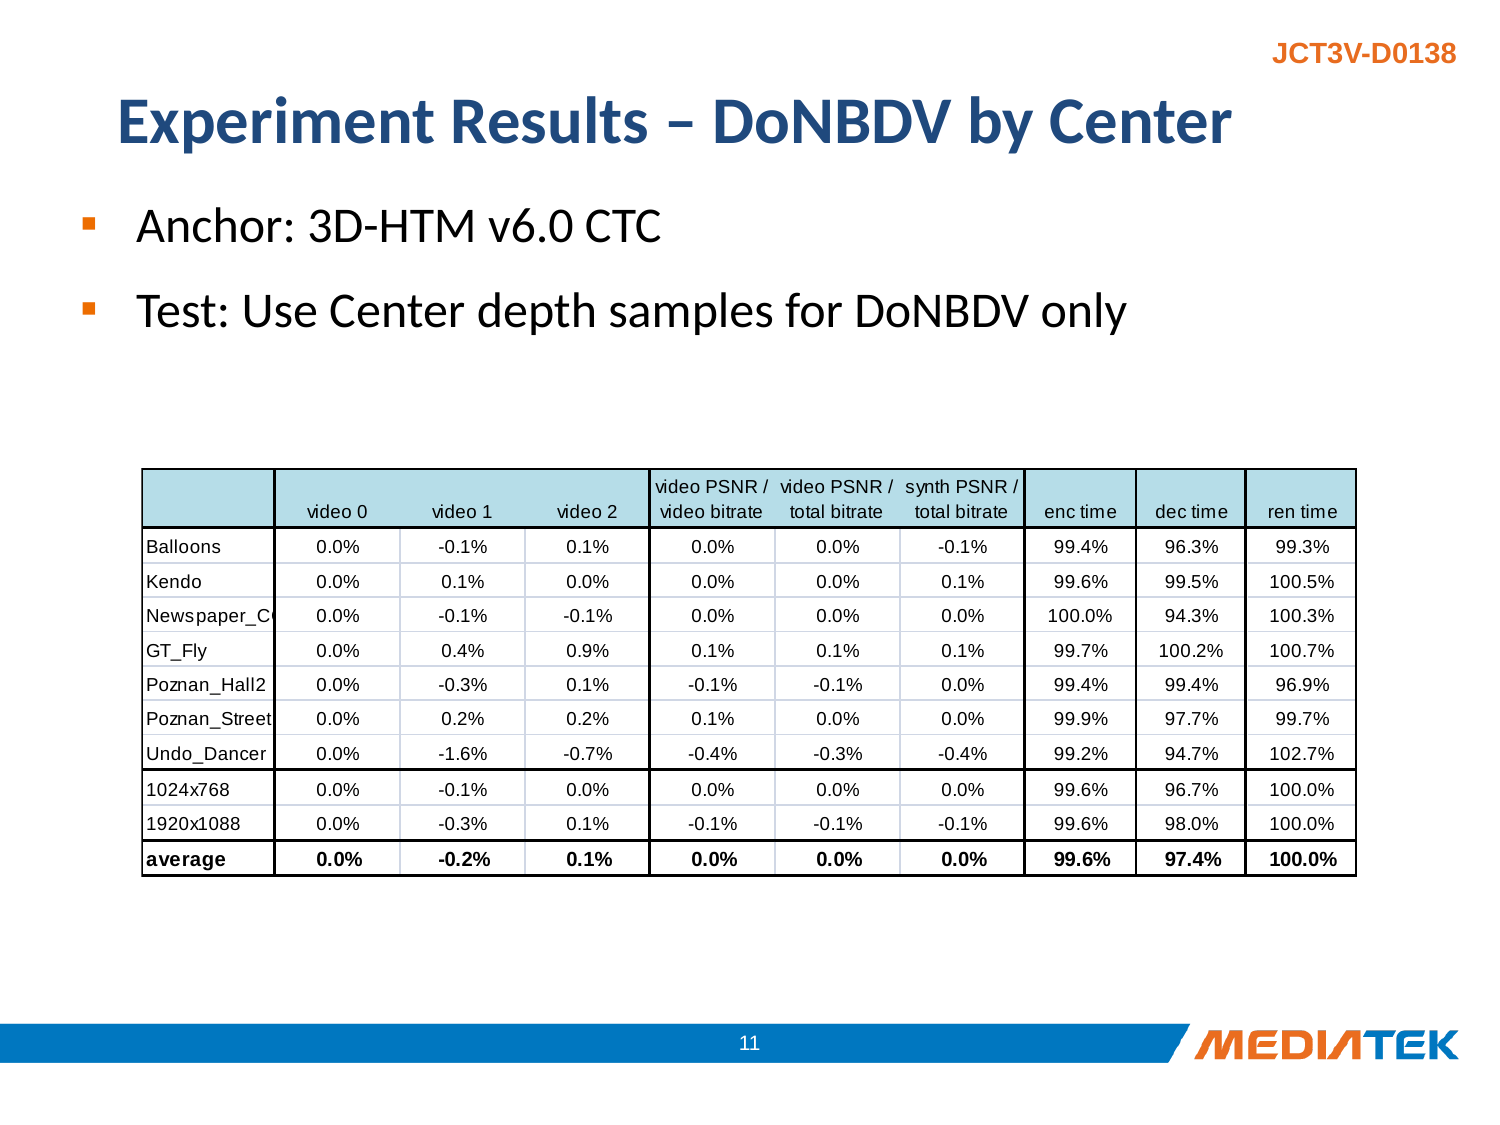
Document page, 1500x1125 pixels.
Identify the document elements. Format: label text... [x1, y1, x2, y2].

slide_number 10 [711, 1022, 789, 1090]
picture [0, 1023, 711, 1063]
title Experiment Results – DoNBDV by Center [101, 62, 1425, 172]
list Anchor: 3D-HTM v6.0 CTC Test: Use Center depth samples for DoNBDV only [64, 184, 1387, 935]
picture [789, 1023, 1459, 1063]
picture [141, 467, 1359, 878]
